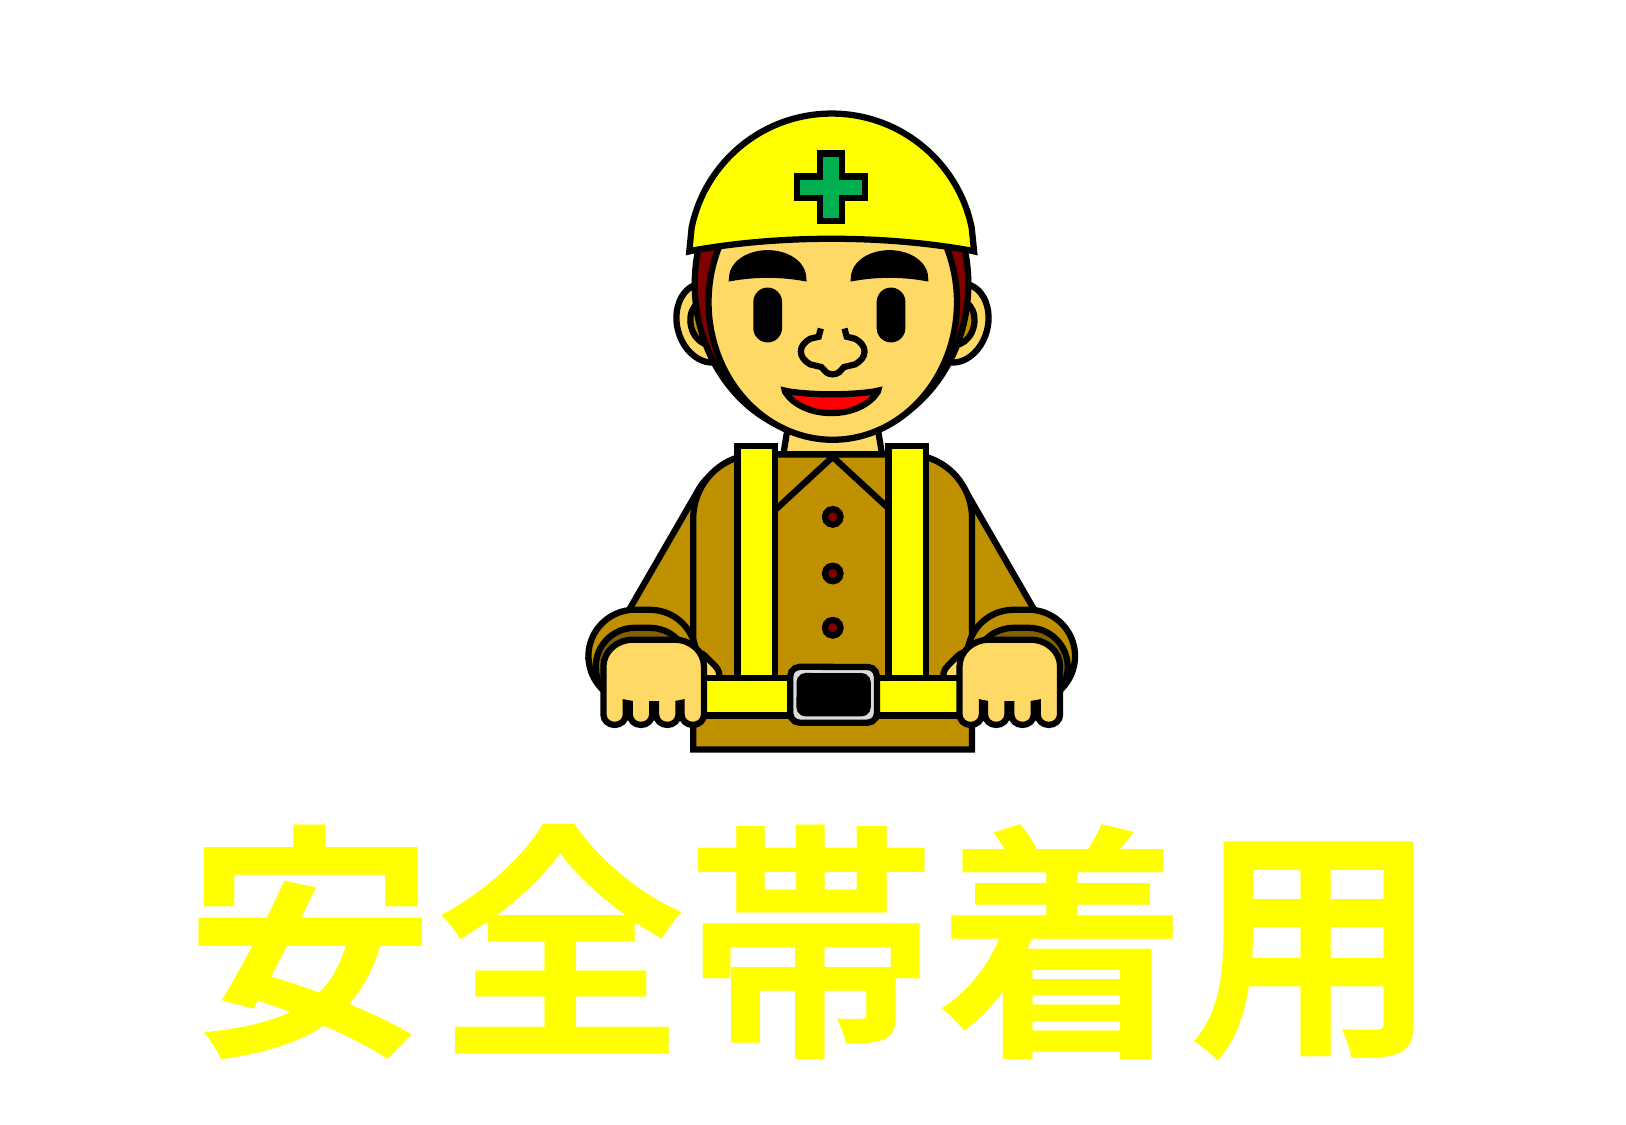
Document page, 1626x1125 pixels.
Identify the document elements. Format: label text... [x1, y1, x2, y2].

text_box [588, 113, 1076, 750]
text_box 安全帯着用 [0, 779, 1625, 1095]
